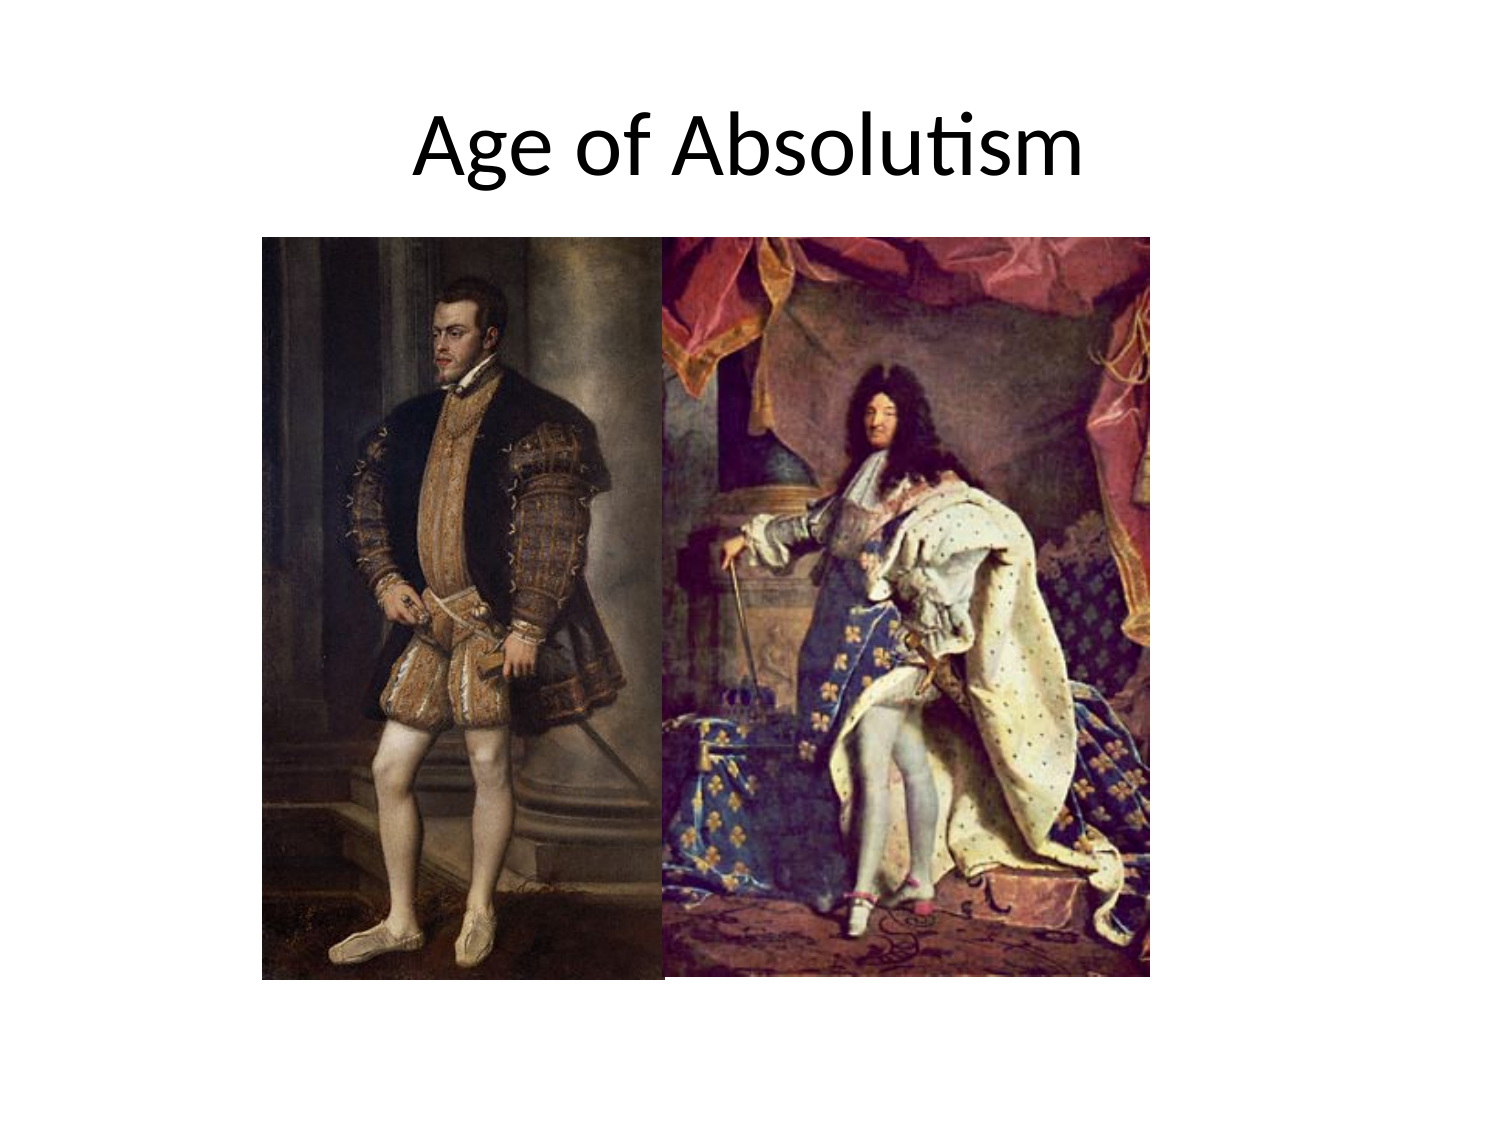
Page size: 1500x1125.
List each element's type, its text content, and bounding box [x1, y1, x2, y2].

title Age of Absolutism [75, 45, 1425, 233]
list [262, 237, 660, 981]
picture [662, 237, 1151, 978]
